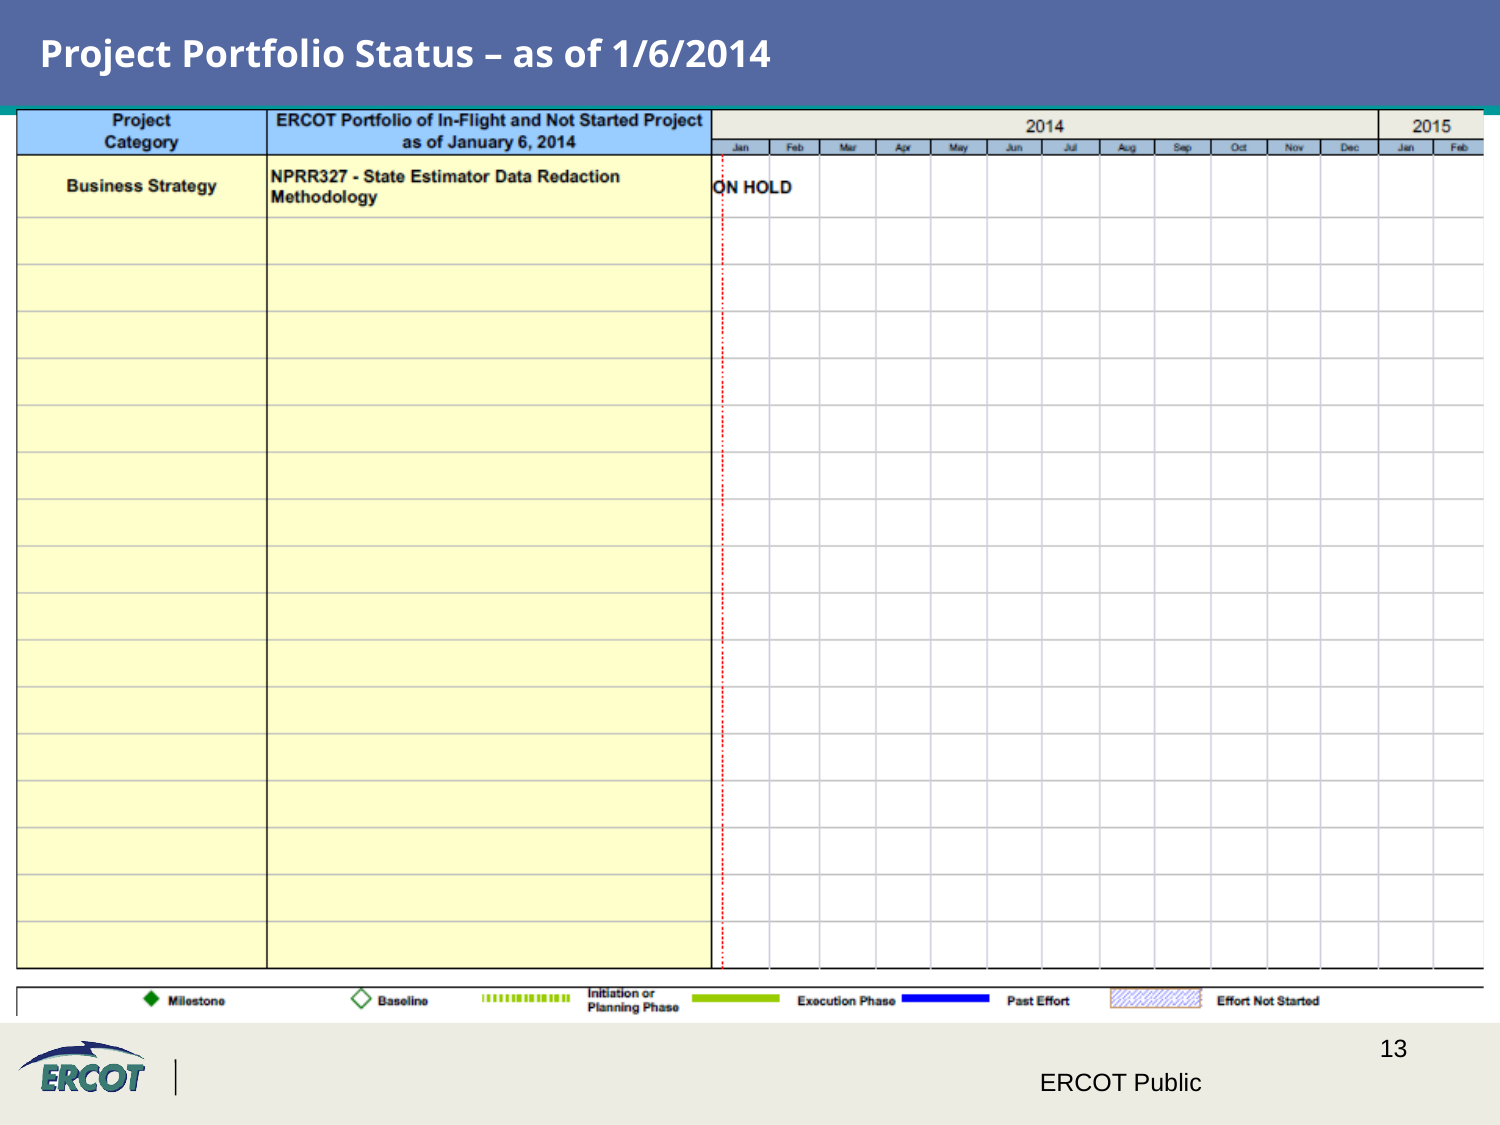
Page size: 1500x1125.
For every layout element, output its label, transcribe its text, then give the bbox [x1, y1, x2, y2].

picture [10, 1031, 151, 1111]
text_box Project Portfolio Status – as of 1/6/2014 [24, 30, 1163, 106]
footer ERCOT Public [1025, 1059, 1438, 1125]
text_box [24, 22, 1450, 85]
picture [16, 109, 1484, 1017]
